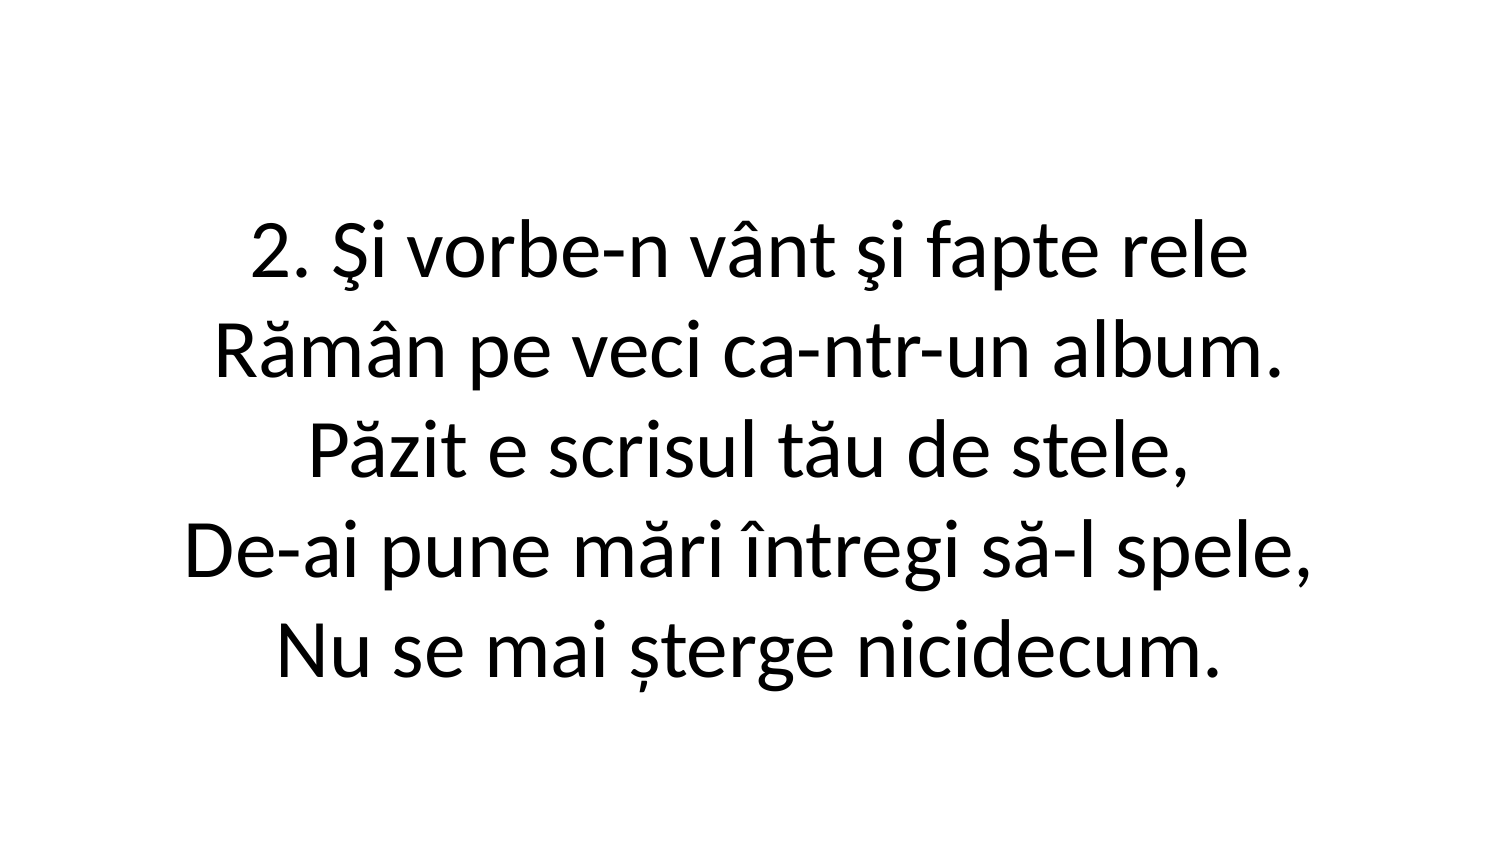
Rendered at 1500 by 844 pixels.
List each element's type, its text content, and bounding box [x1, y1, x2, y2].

text_box 2. Şi vorbe-n vânt şi fapte rele Rămân pe veci ca-ntr-un album. Păzit e scrisul tău de stele, De-ai pune mări întregi să-l spele, Nu se mai șterge nicidecum. [169, 142, 1331, 702]
